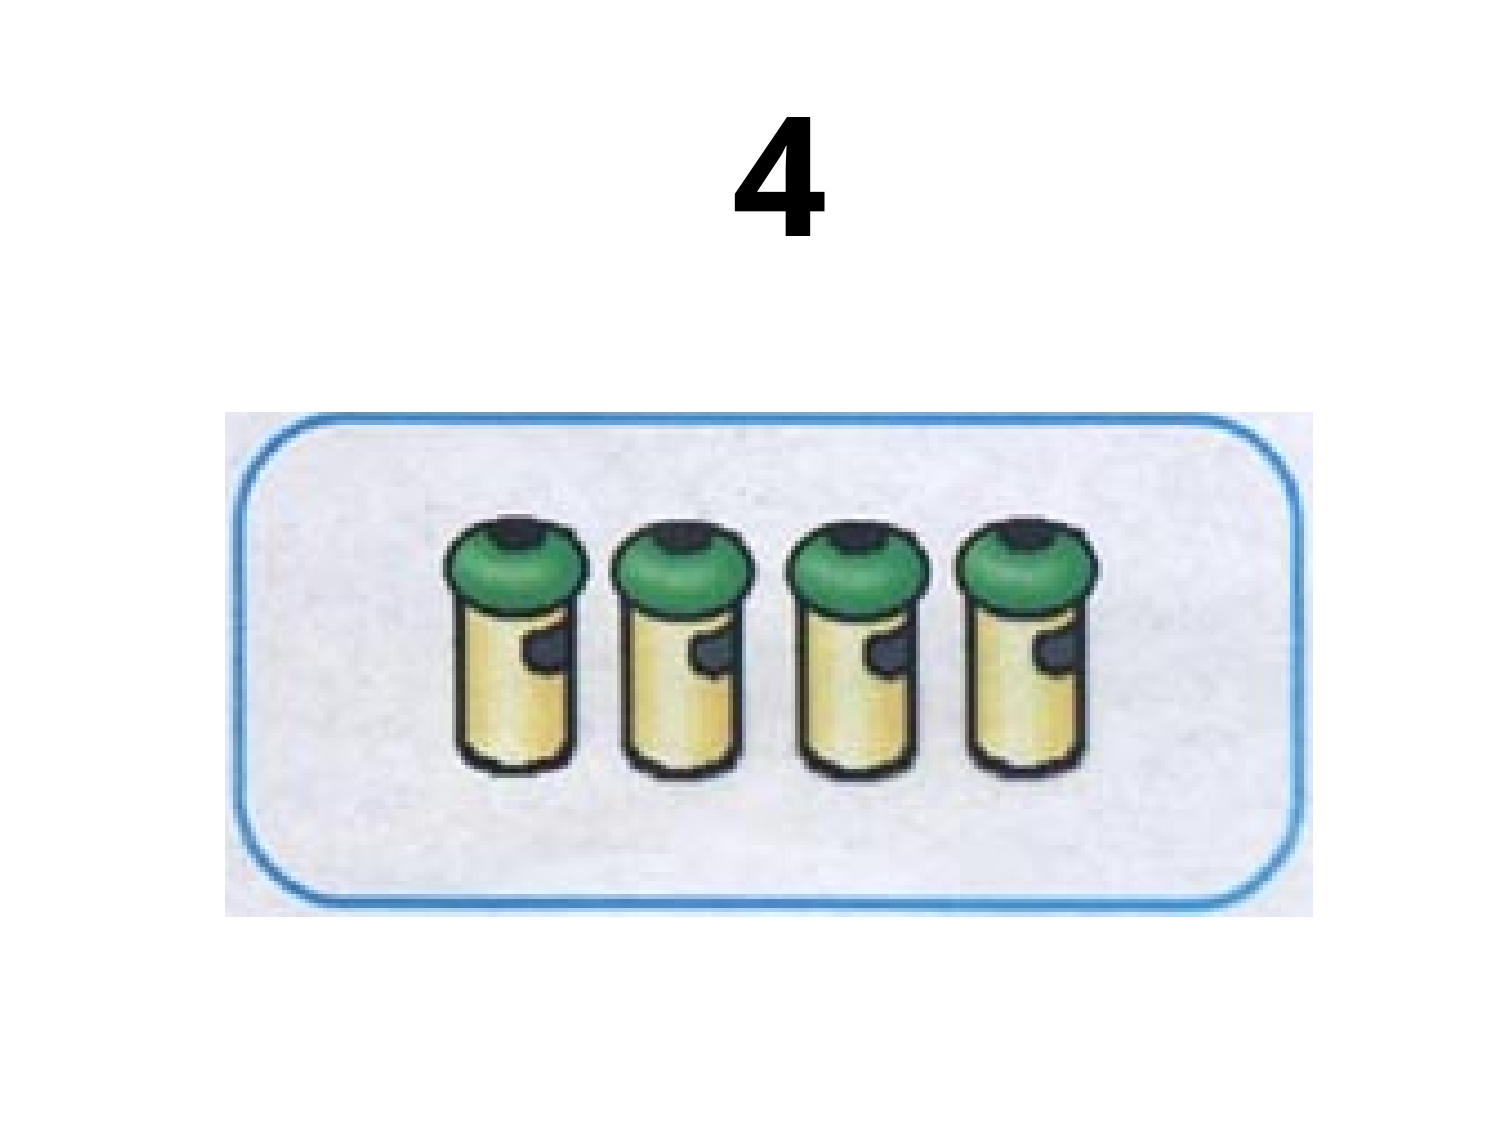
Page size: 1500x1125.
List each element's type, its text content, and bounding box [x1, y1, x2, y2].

text_box 4 [718, 62, 844, 278]
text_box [224, 412, 1313, 917]
